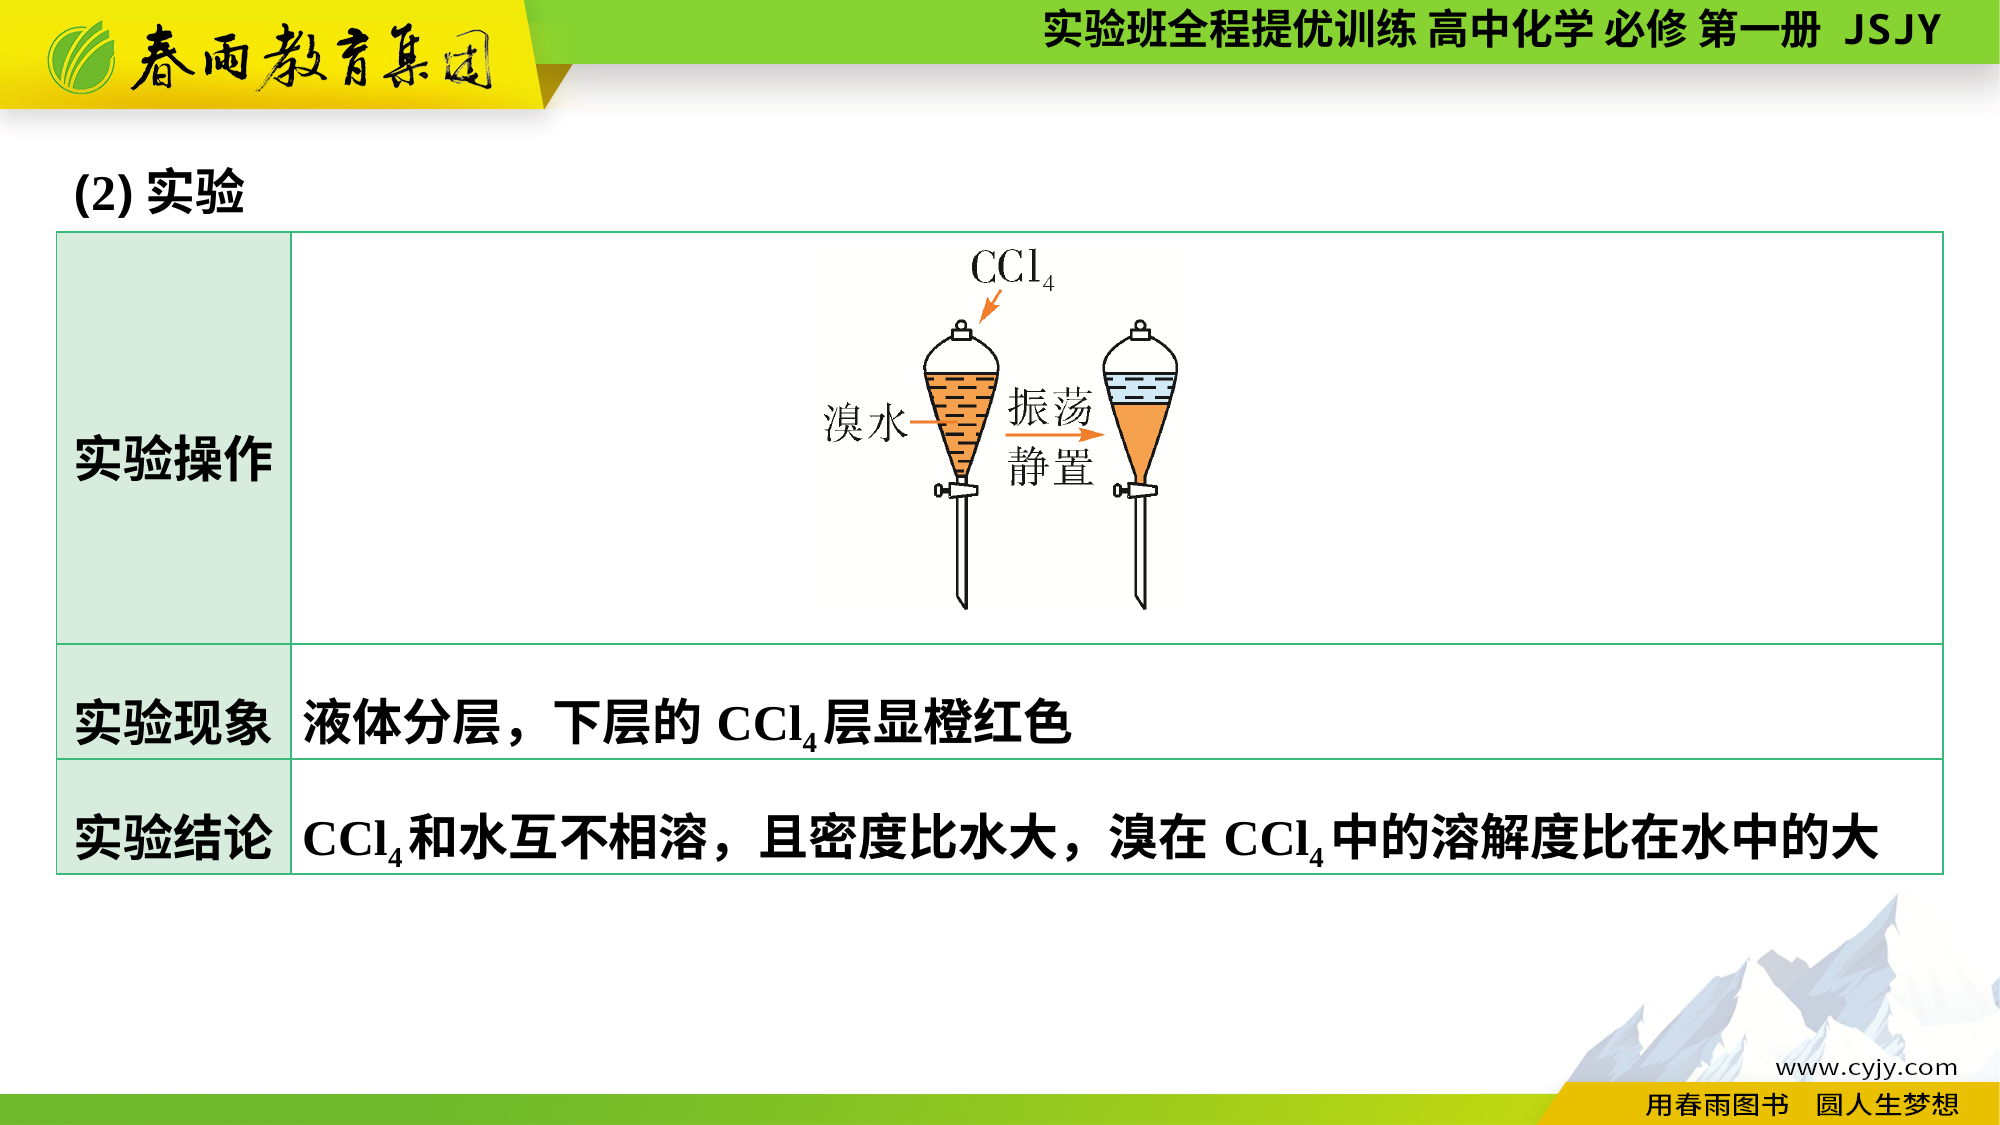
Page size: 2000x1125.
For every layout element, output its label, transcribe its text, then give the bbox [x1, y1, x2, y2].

list (2)实验 [59, 122, 1944, 217]
table_cell CCl4和水互不相溶，且密度比水大，溴在CCl4中的溶解度比在水中的大 [292, 760, 1942, 873]
picture [0, 0, 2000, 1125]
table_cell 实验结论 [57, 760, 290, 873]
table_header [292, 233, 1942, 643]
table_cell 实验现象 [57, 645, 290, 758]
table_header 实验操作 [57, 233, 290, 643]
table_cell 液体分层，下层的CCl4层显橙红色 [292, 645, 1942, 758]
